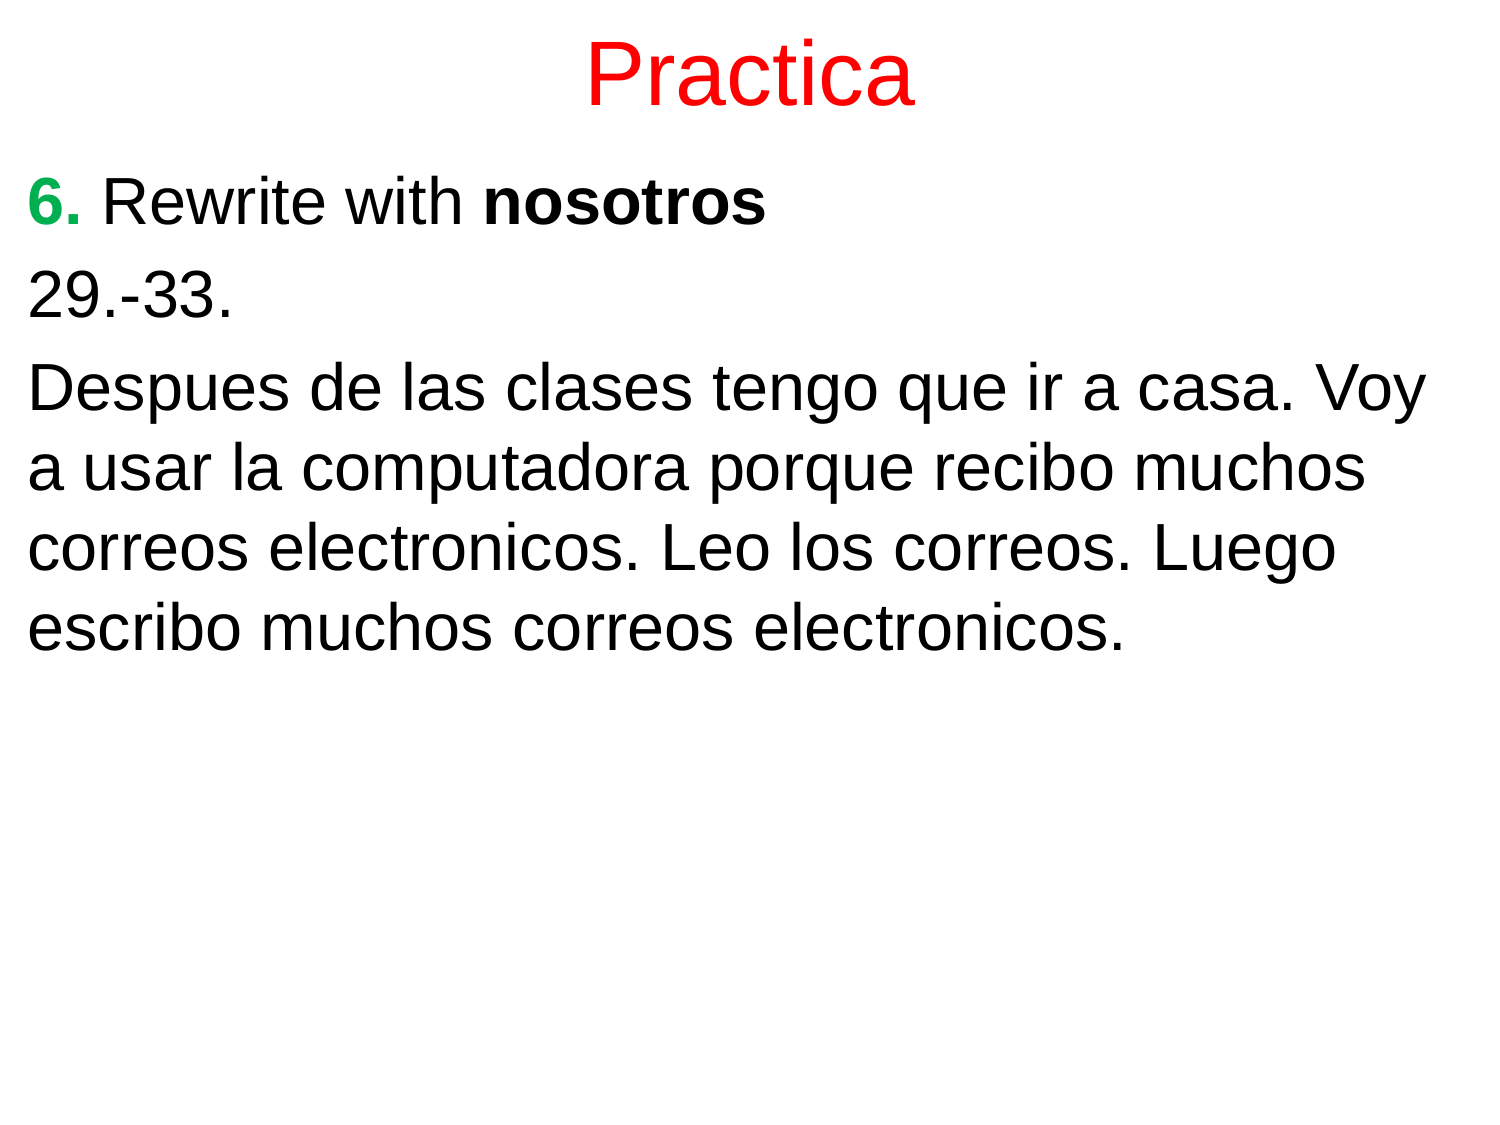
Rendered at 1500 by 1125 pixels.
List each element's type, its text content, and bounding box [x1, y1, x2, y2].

list 6. Rewrite with nosotros 29.-33. Despues de las clases tengo que ir a casa. Voy a usar la computadora porque recibo muchos correos electronicos. Leo los correos. Luego escribo muchos correos electronicos. [12, 149, 1488, 1088]
title Practica [75, 0, 1425, 149]
